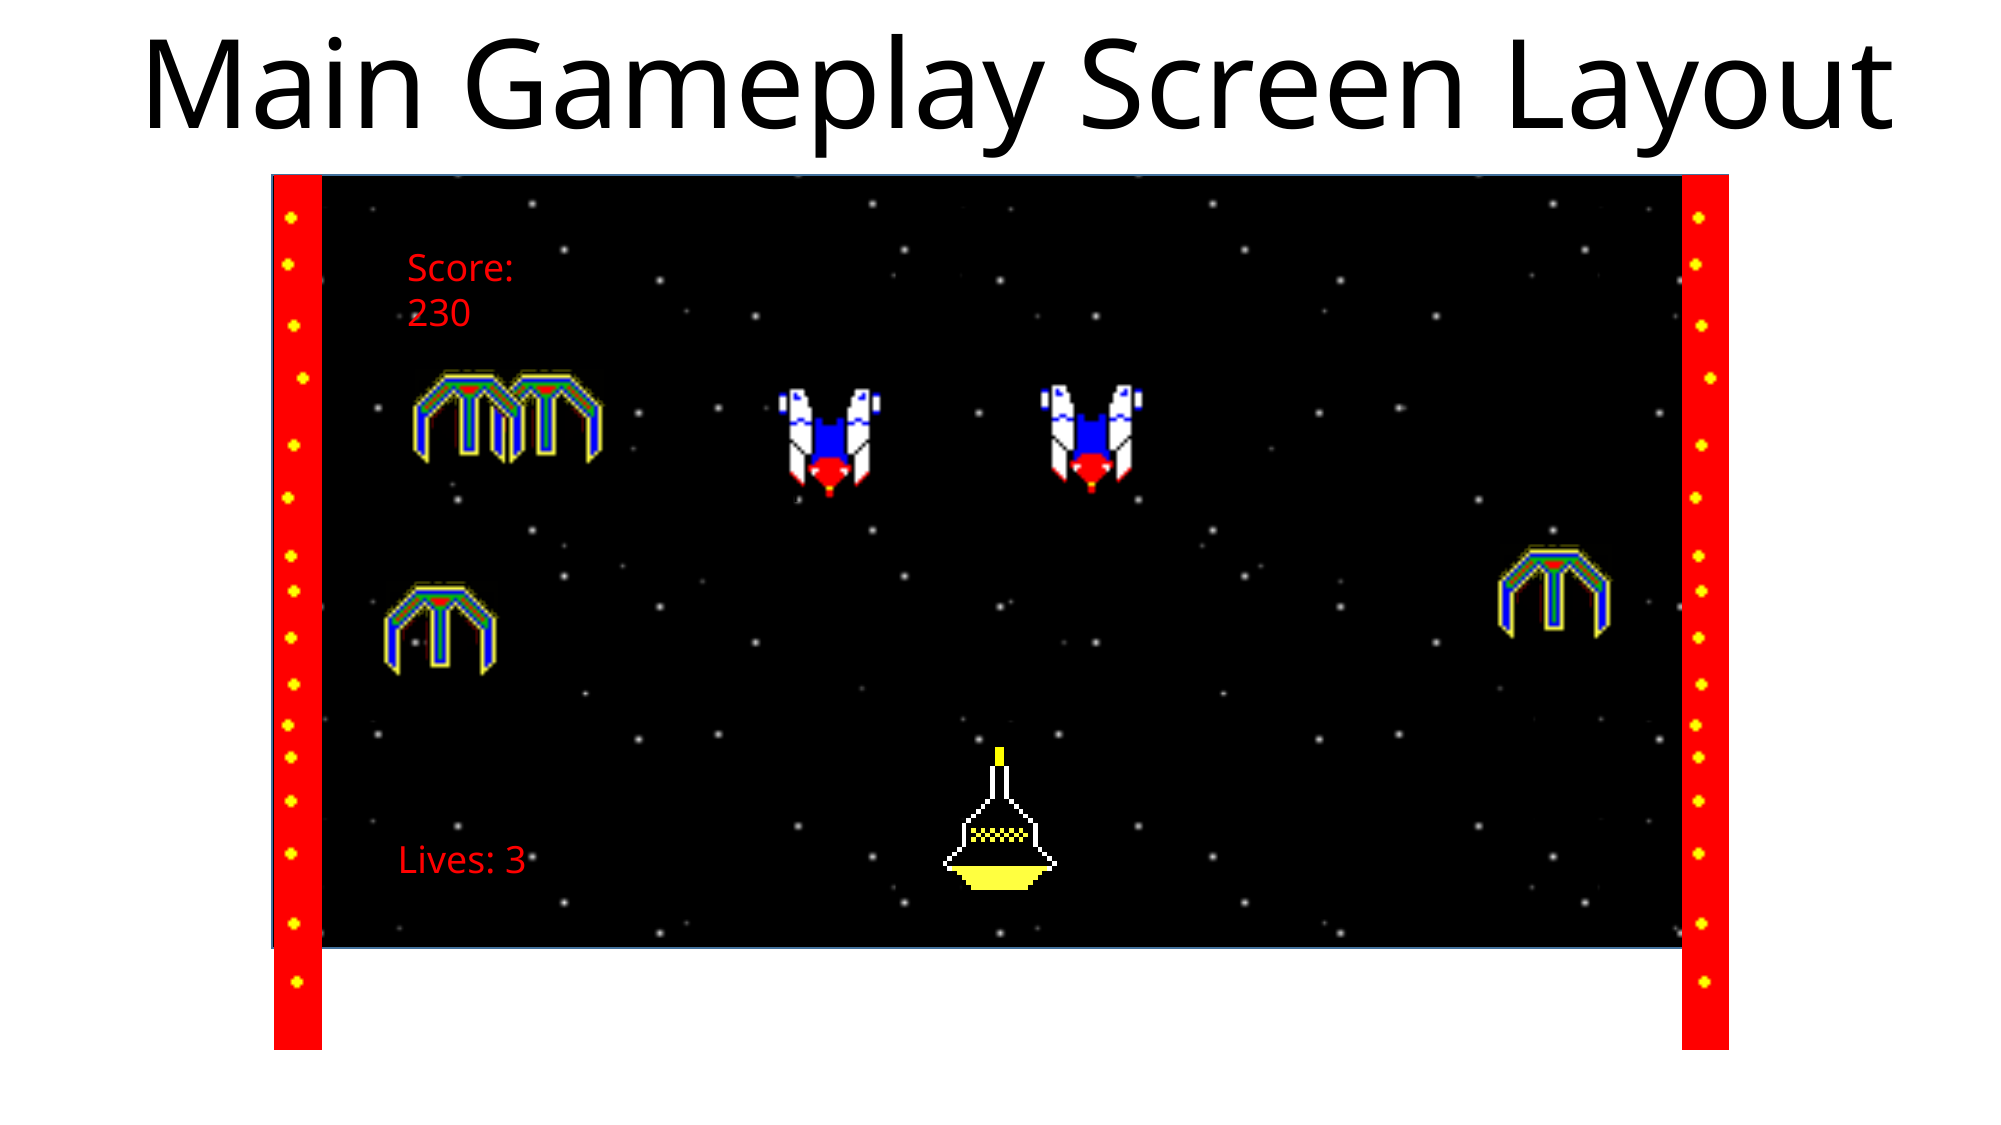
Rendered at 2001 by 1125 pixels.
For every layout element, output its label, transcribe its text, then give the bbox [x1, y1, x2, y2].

picture [274, 175, 322, 1050]
picture [382, 561, 505, 684]
picture [1682, 175, 1729, 1050]
text_box [271, 174, 1729, 949]
picture [924, 738, 1076, 890]
picture [411, 349, 611, 472]
picture [1496, 524, 1619, 647]
picture [777, 387, 892, 502]
picture [1039, 383, 1154, 498]
text_box Score: 230 [392, 236, 586, 341]
text_box Main Gameplay Screen Layout [115, 9, 1919, 164]
text_box Lives: 3 [382, 828, 584, 889]
